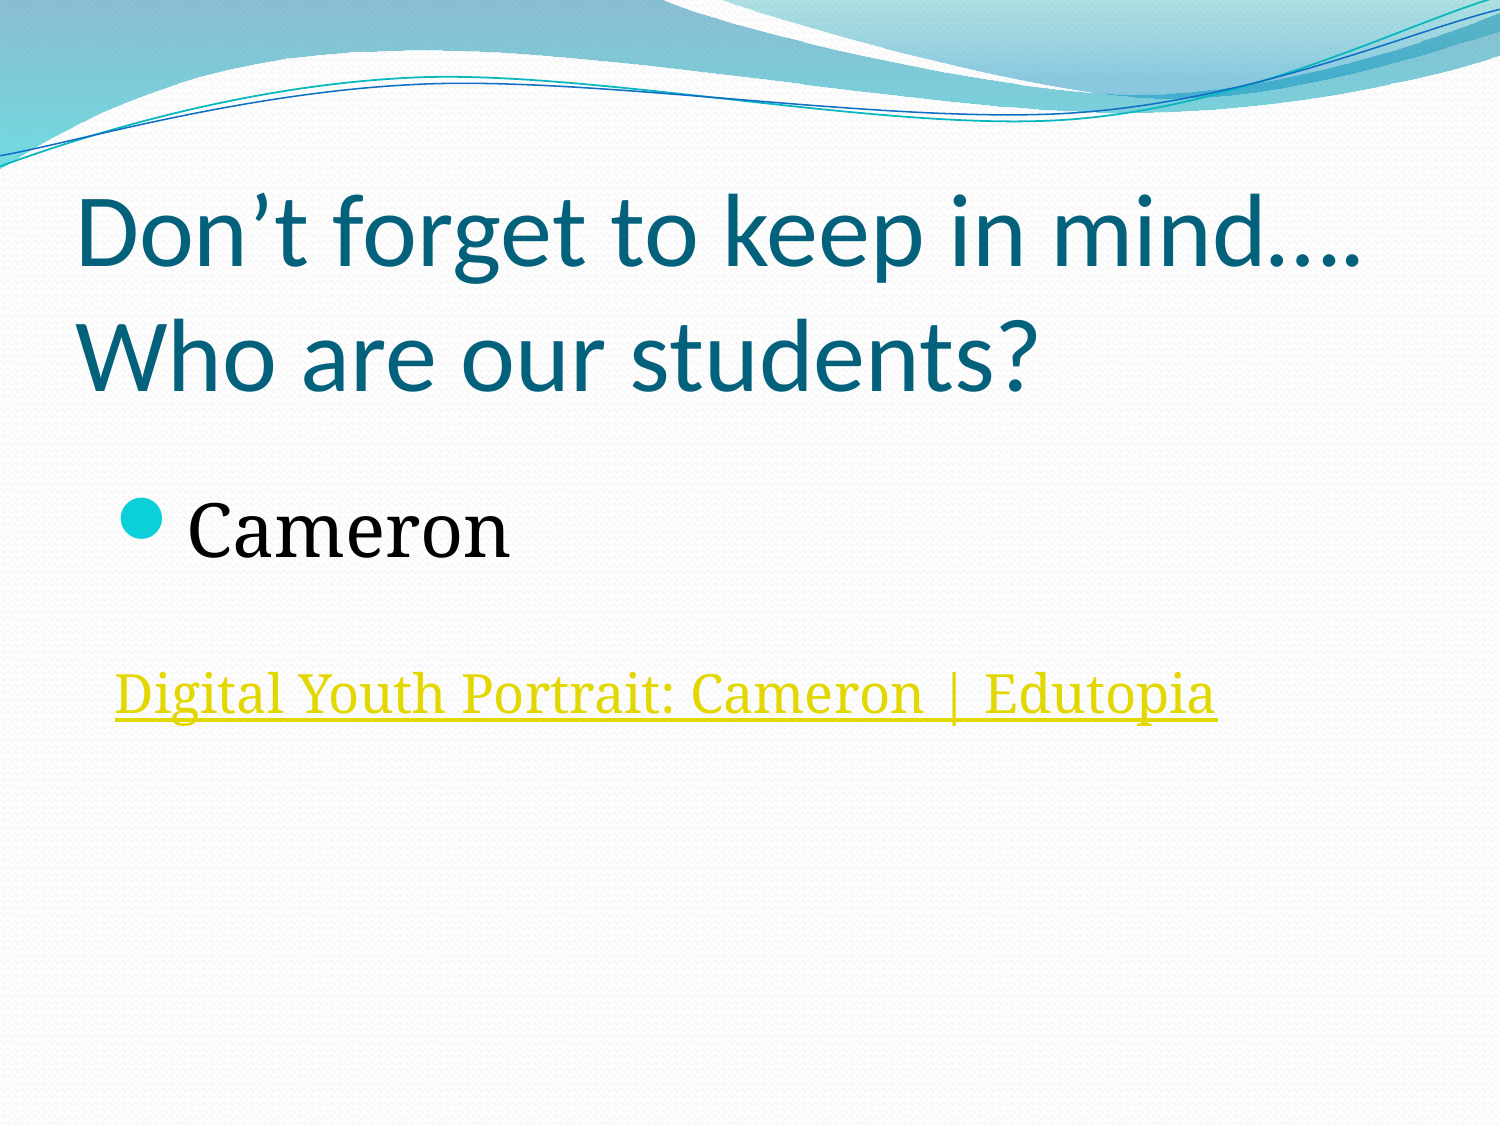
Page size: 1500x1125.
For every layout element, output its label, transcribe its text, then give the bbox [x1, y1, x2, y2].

list Cameron Digital Youth Portrait: Cameron | Edutopia [99, 474, 1425, 1038]
title Don’t forget to keep in mind…. Who are our students? [75, 115, 1438, 413]
